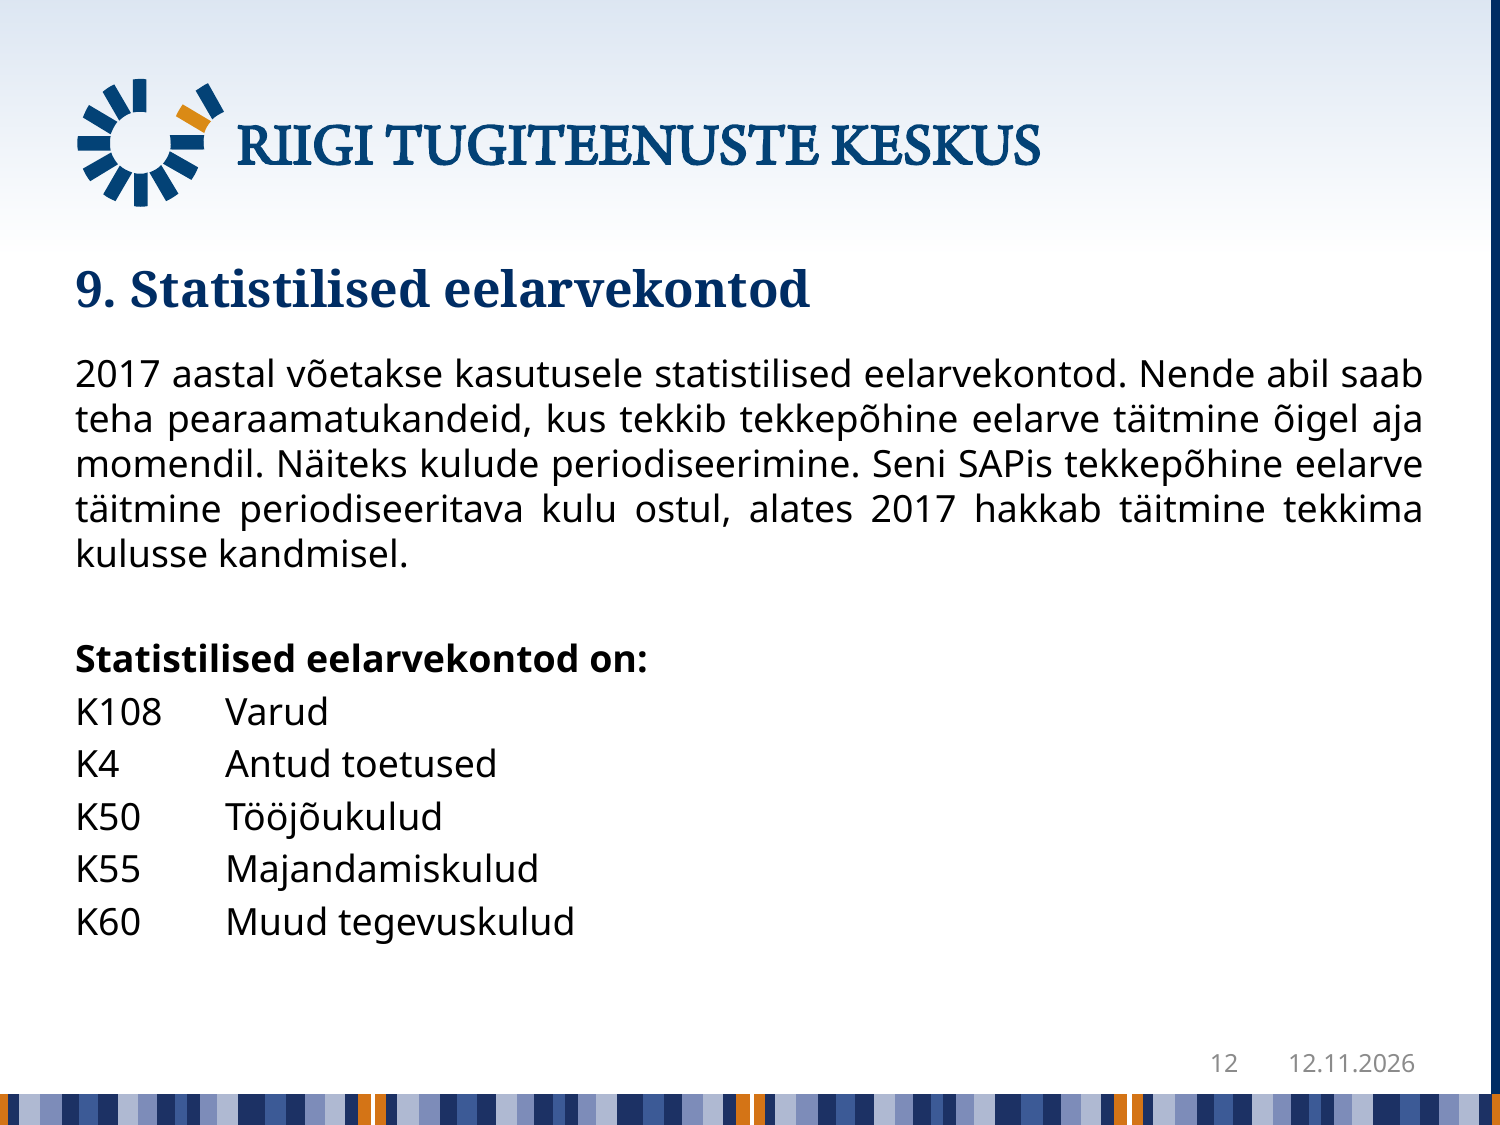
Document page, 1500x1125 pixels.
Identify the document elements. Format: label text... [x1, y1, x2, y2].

slide_number 12 [1139, 1035, 1254, 1095]
list 2017 aastal võetakse kasutusele statistilised eelarvekontod. Nende abil saab teha pearaamatukandeid, kus tekkib tekkepõhine eelarve täitmine õigel aja momendil. Näiteks kulude periodiseerimine. Seni SAPis tekkepõhine eelarve täitmine periodiseeritava kulu ostul, alates 2017 hakkab täitmine tekkima kulusse kandmisel. Statistilised eelarvekontod on: K108 Varud K4 Antud toetused K50 Tööjõukulud K55 Majandamiskulud K60 Muud tegevuskulud [75, 349, 1425, 1012]
title 9. Statistilised eelarvekontod [75, 257, 1425, 349]
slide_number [1269, 1035, 1431, 1095]
